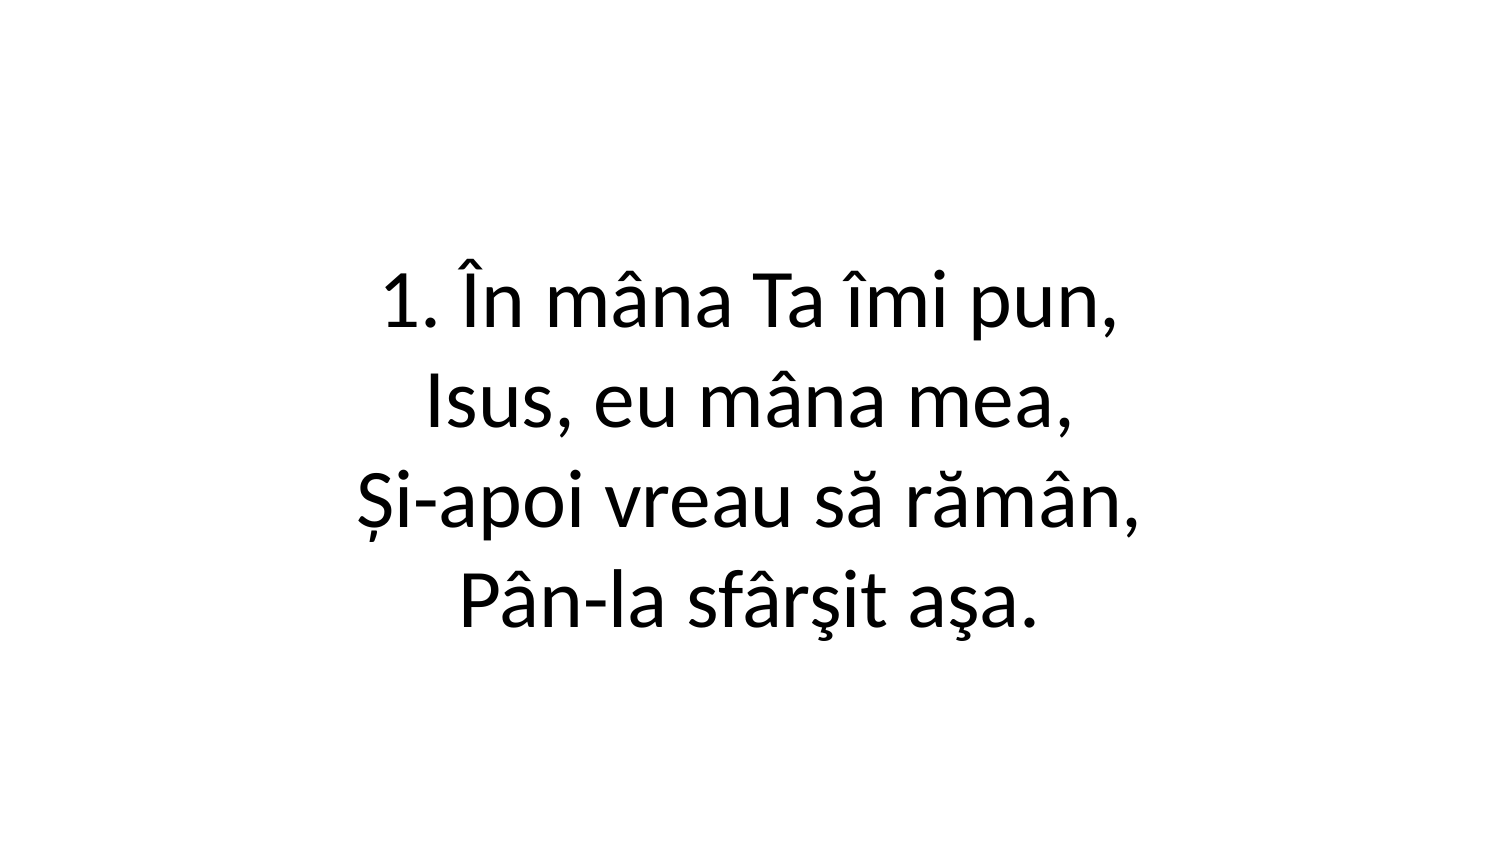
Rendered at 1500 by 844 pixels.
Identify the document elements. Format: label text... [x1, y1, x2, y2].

text_box 1. În mâna Ta îmi pun, Isus, eu mâna mea, Și-apoi vreau să rămân, Pân-la sfârşit aşa. [341, 192, 1159, 652]
